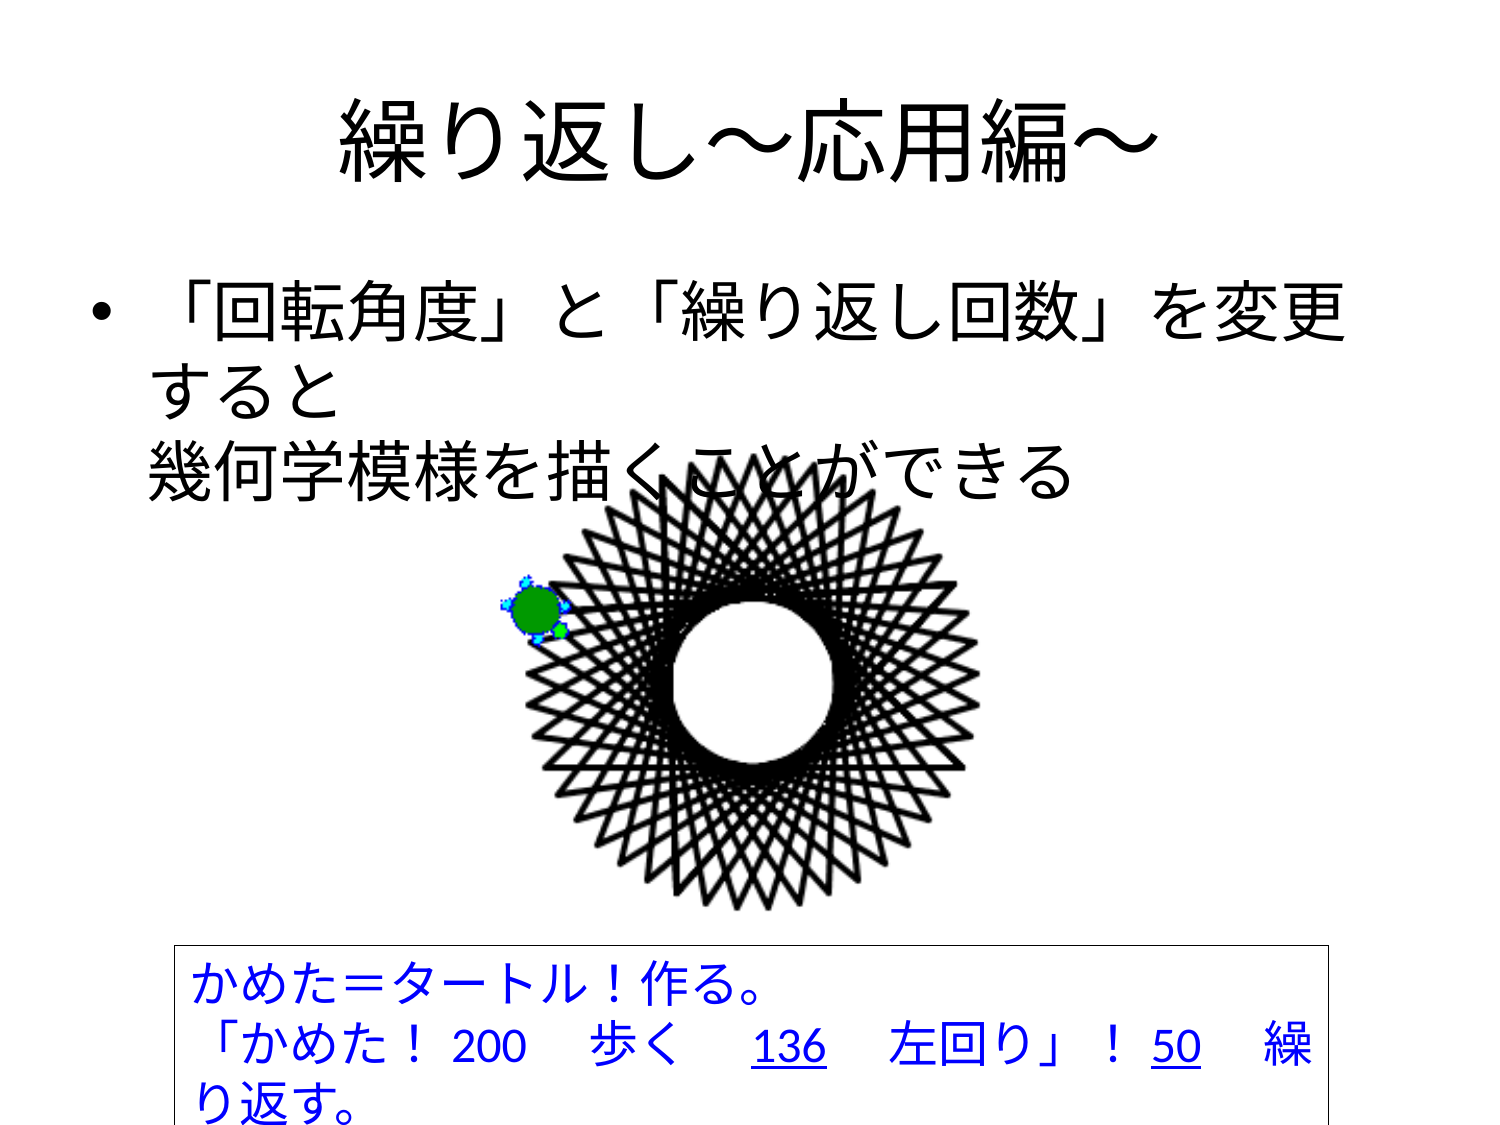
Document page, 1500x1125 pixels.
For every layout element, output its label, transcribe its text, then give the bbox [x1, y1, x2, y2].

title 繰り返し〜応用編〜 [75, 45, 1425, 233]
text_box かめた＝タートル！作る。 「かめた！200 歩く 136 左回り」！50 繰り返す。 [174, 945, 1329, 1125]
list 「回転角度」と「繰り返し回数」を変更すると 幾何学模様を描くことができる [75, 262, 1425, 1005]
picture [484, 434, 1001, 922]
